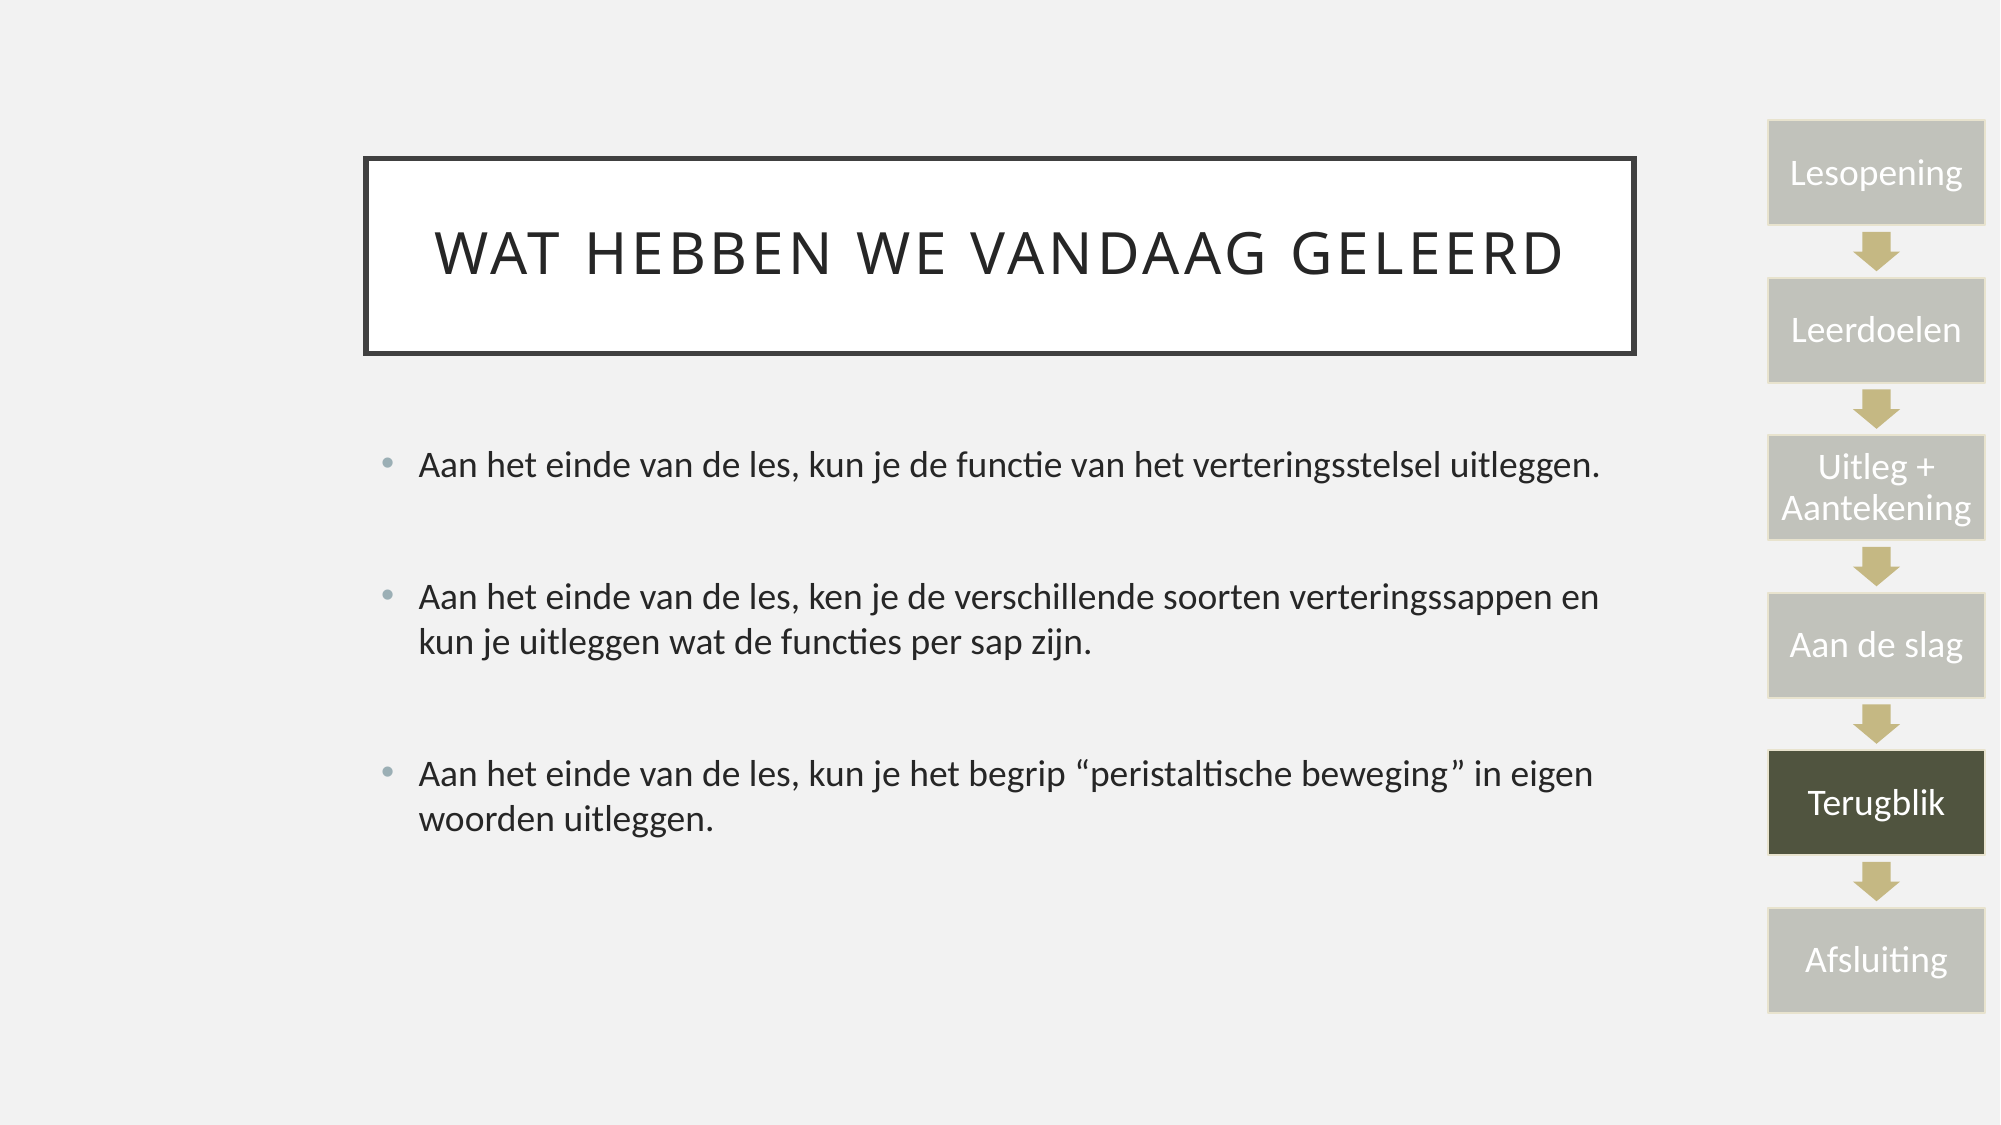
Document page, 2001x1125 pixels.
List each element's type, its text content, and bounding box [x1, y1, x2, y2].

list Aan het einde van de les, kun je de functie van het verteringsstelsel uitleggen. Aan het einde van de les, ken je de verschillende soorten verteringssappen en kun je uitleggen wat de functies per sap zijn. Aan het einde van de les, kun je het begrip “peristaltische beweging” in eigen woorden uitleggen. [366, 432, 1634, 1037]
title Wat hebben we vandaag geleerd [363, 156, 1637, 356]
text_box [1753, 119, 2000, 1014]
